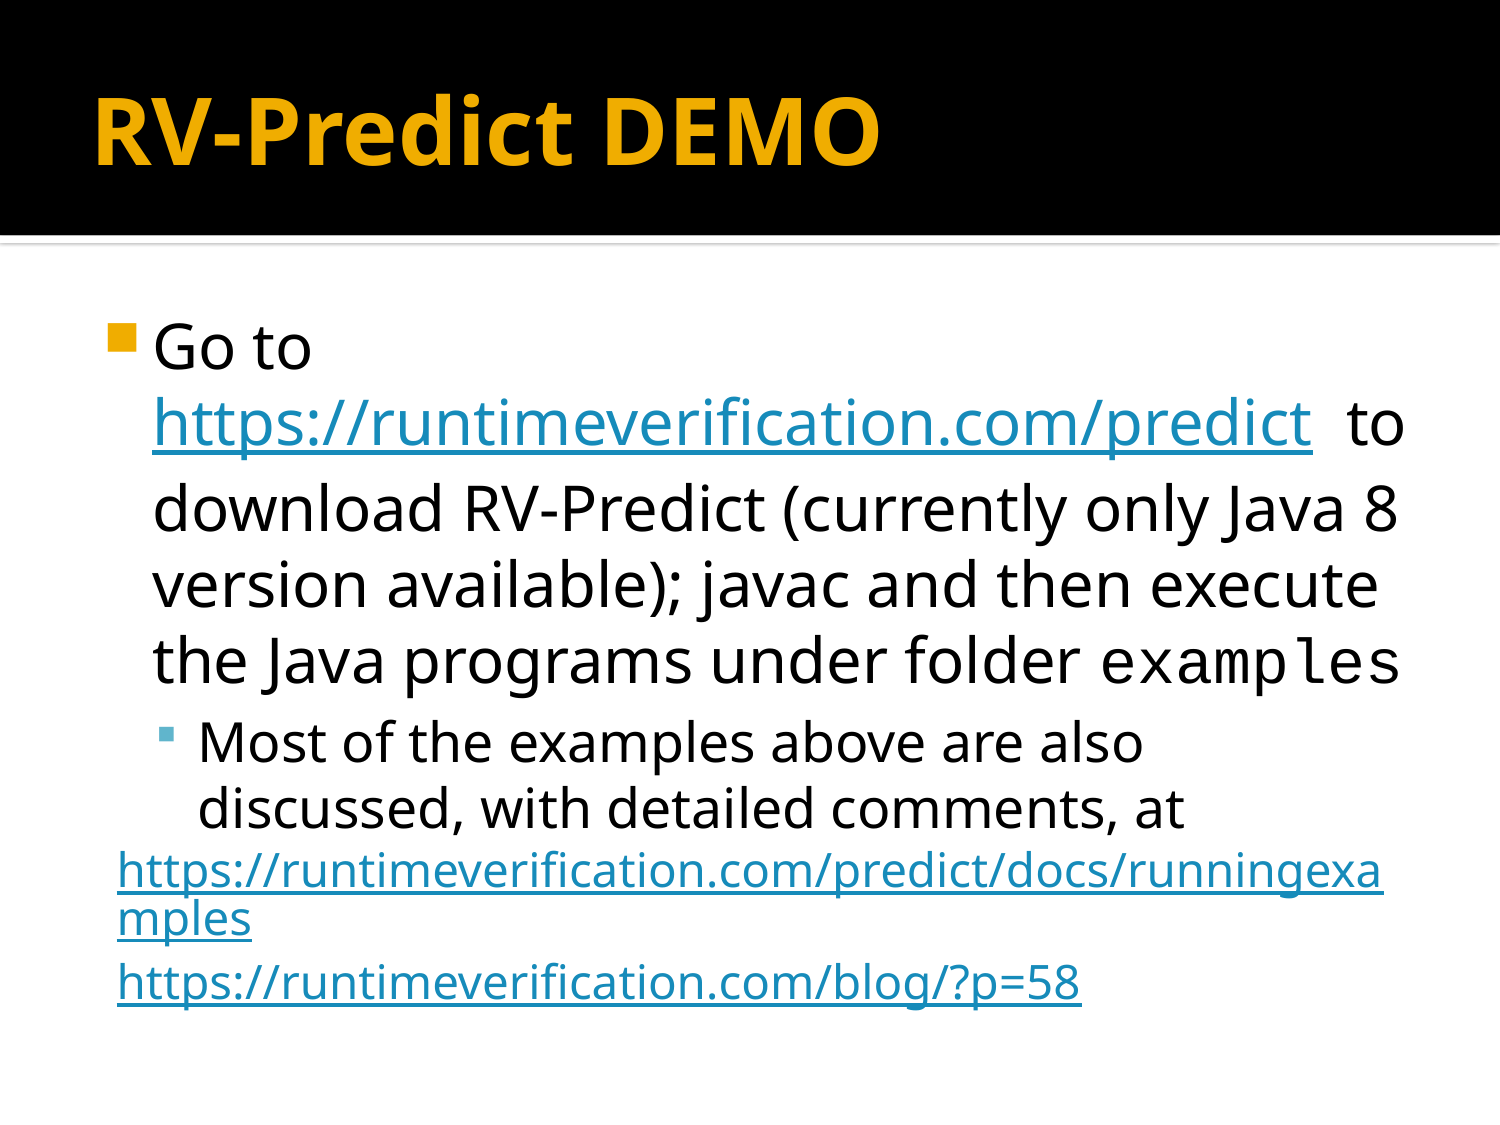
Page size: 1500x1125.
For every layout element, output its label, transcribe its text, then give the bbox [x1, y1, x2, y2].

title RV-Predict DEMO [75, 25, 1425, 231]
list Go to https://runtimeverification.com/predict to download RV-Predict (currently only Java 8 version available); javac and then execute the Java programs under folder examples Most of the examples above are also discussed, with detailed comments, at https://runtimeverification.com/predict/docs/runningexamples https://runtimeverification.com/blog/?p=58 [75, 291, 1425, 1050]
